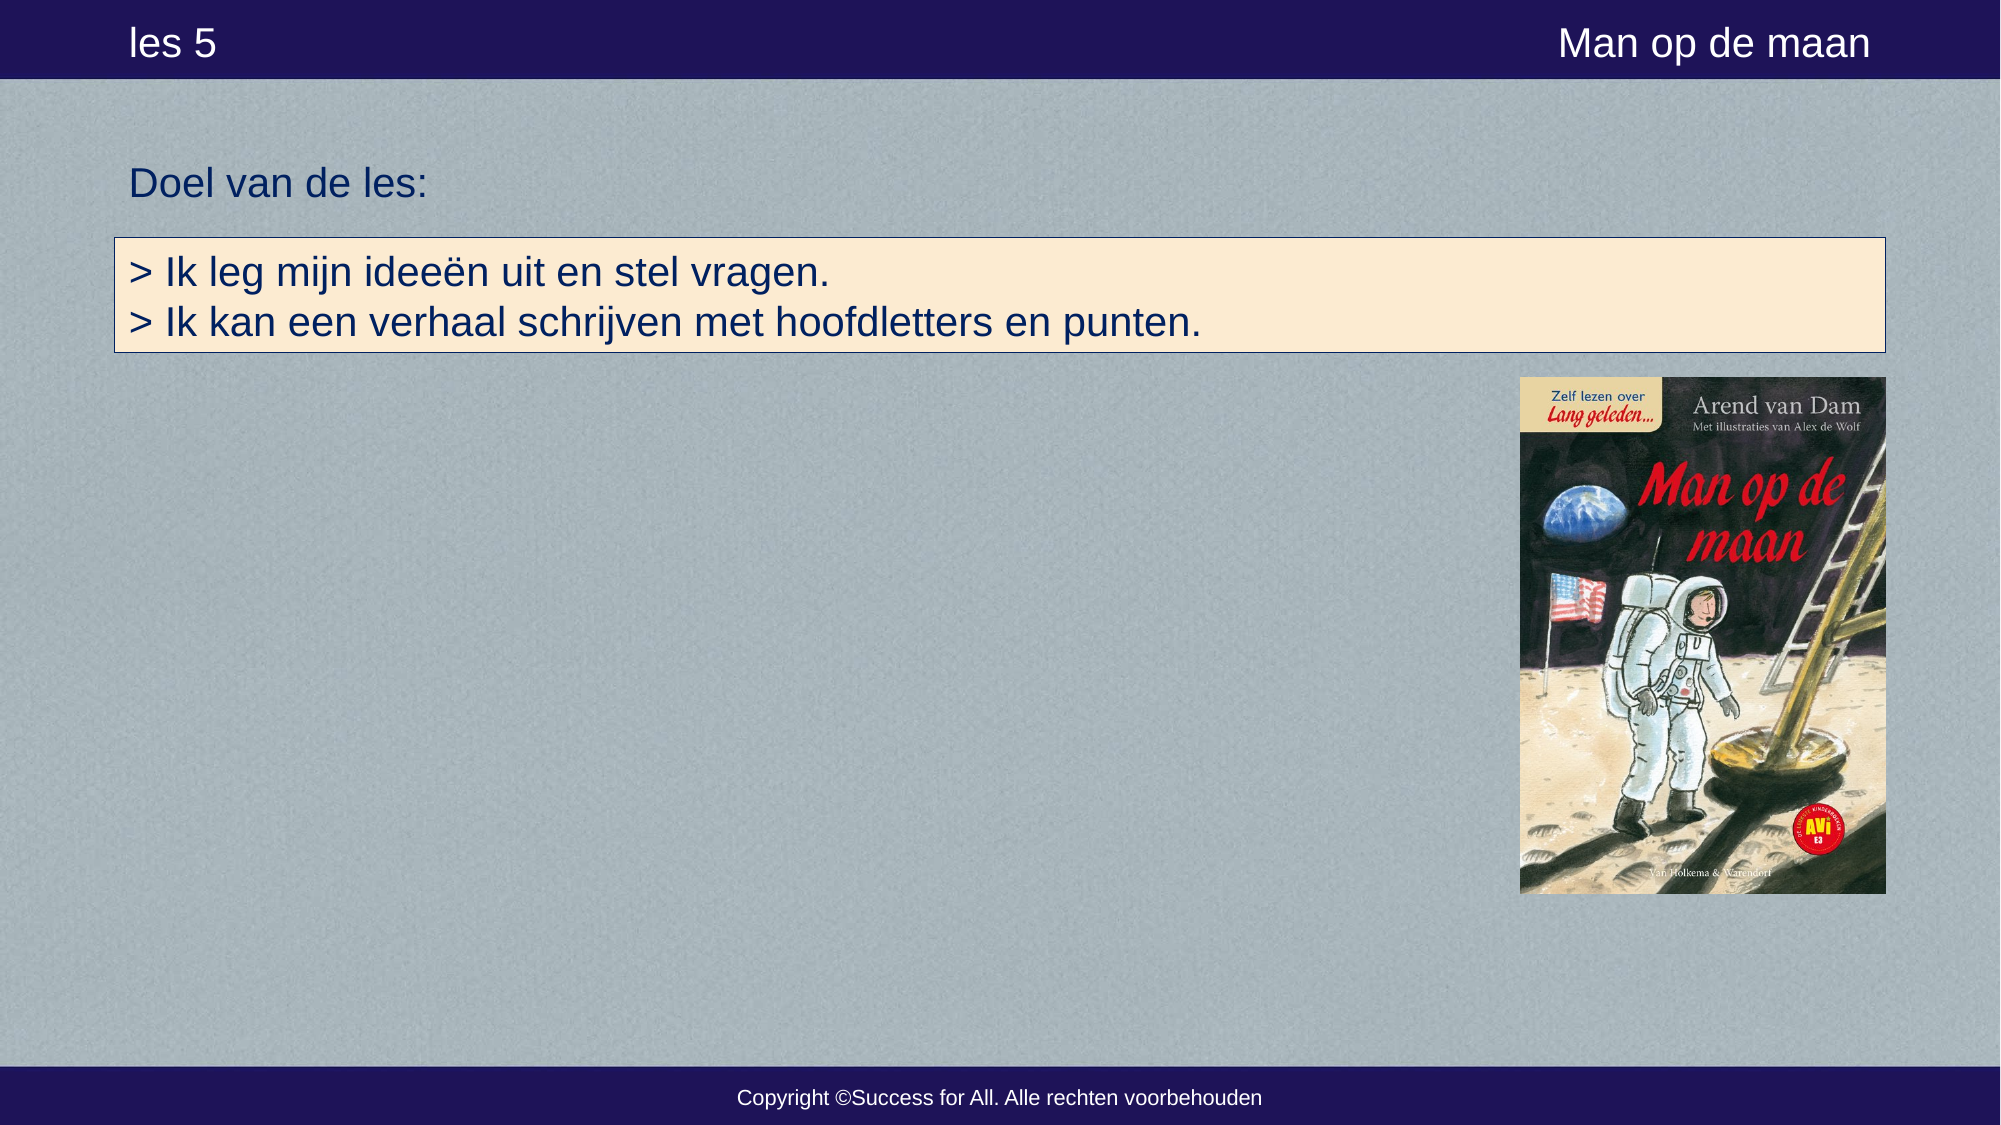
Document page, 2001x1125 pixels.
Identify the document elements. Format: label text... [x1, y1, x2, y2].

text_box > Ik leg mijn ideeën uit en stel vragen. > Ik kan een verhaal schrijven met hoofdletters en punten. [114, 237, 1886, 353]
text_box les 5 [114, 8, 354, 73]
picture [0, 0, 2001, 1125]
text_box Doel van de les: [113, 148, 1635, 214]
text_box Man op de maan [999, 8, 1886, 73]
text_box Copyright ©Success for All. Alle rechten voorbehouden [0, 1076, 2000, 1125]
